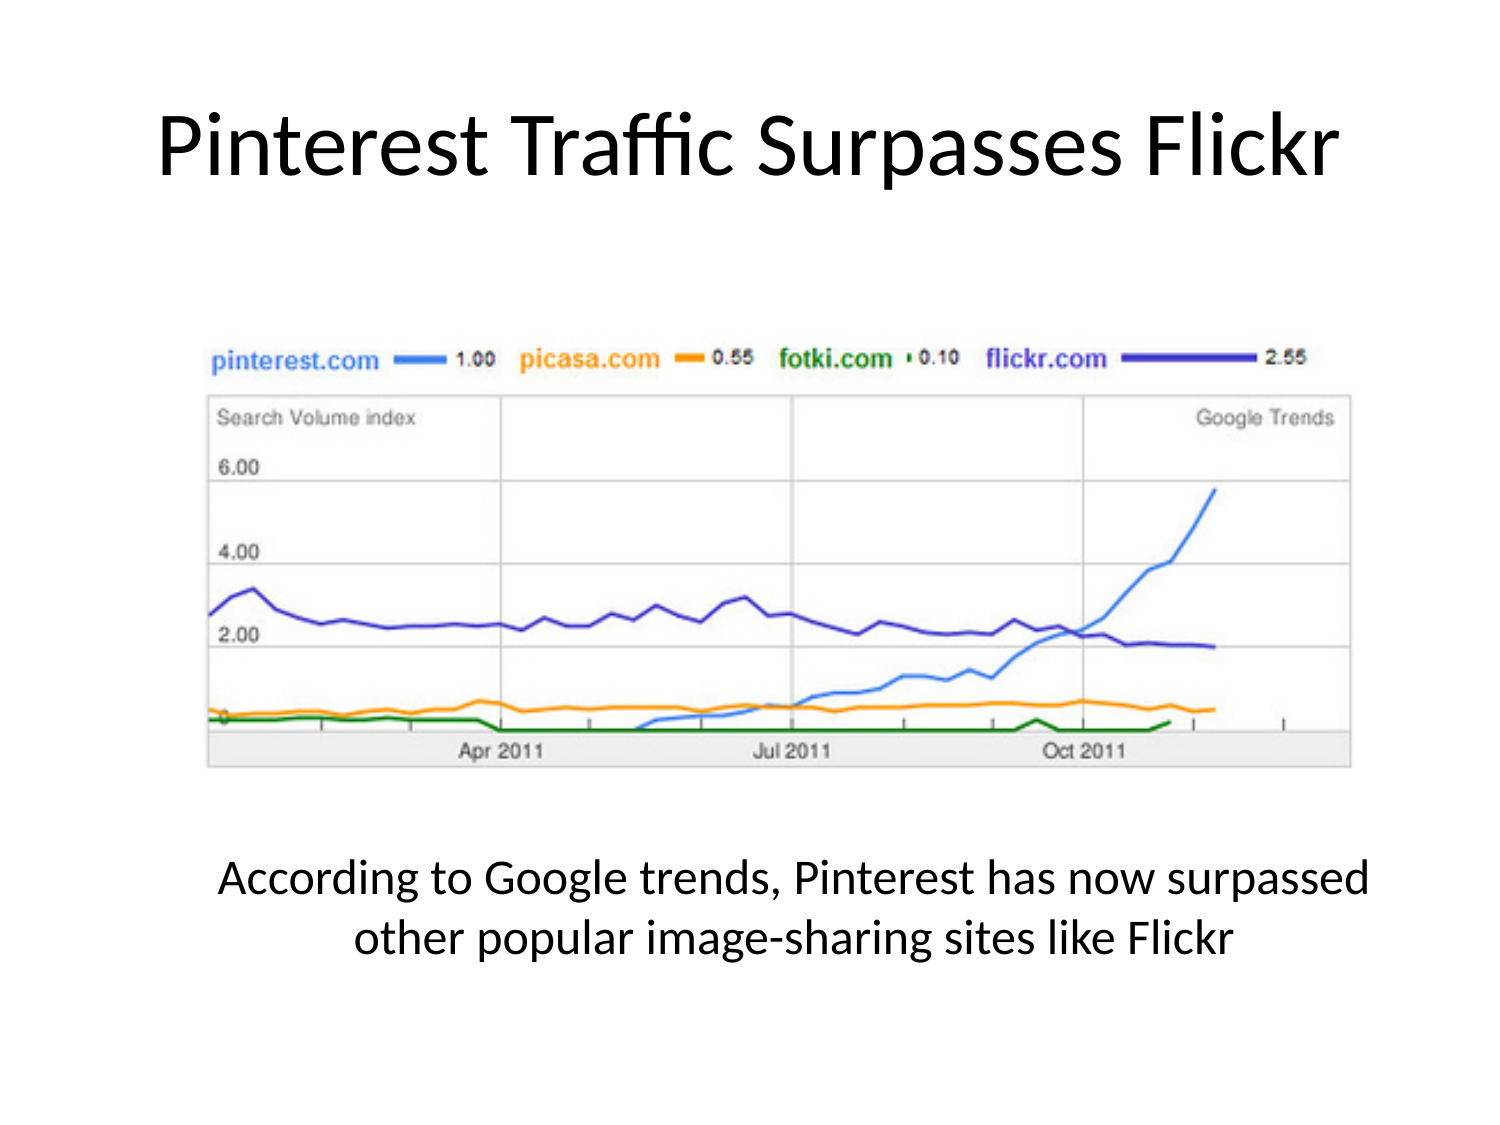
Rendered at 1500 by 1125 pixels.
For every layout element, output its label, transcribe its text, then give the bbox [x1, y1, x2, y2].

text_box According to Google trends, Pinterest has now surpassed other popular image-sharing sites like Flickr [187, 837, 1401, 973]
picture [93, 312, 1452, 803]
title Pinterest Traffic Surpasses Flickr [75, 45, 1425, 233]
